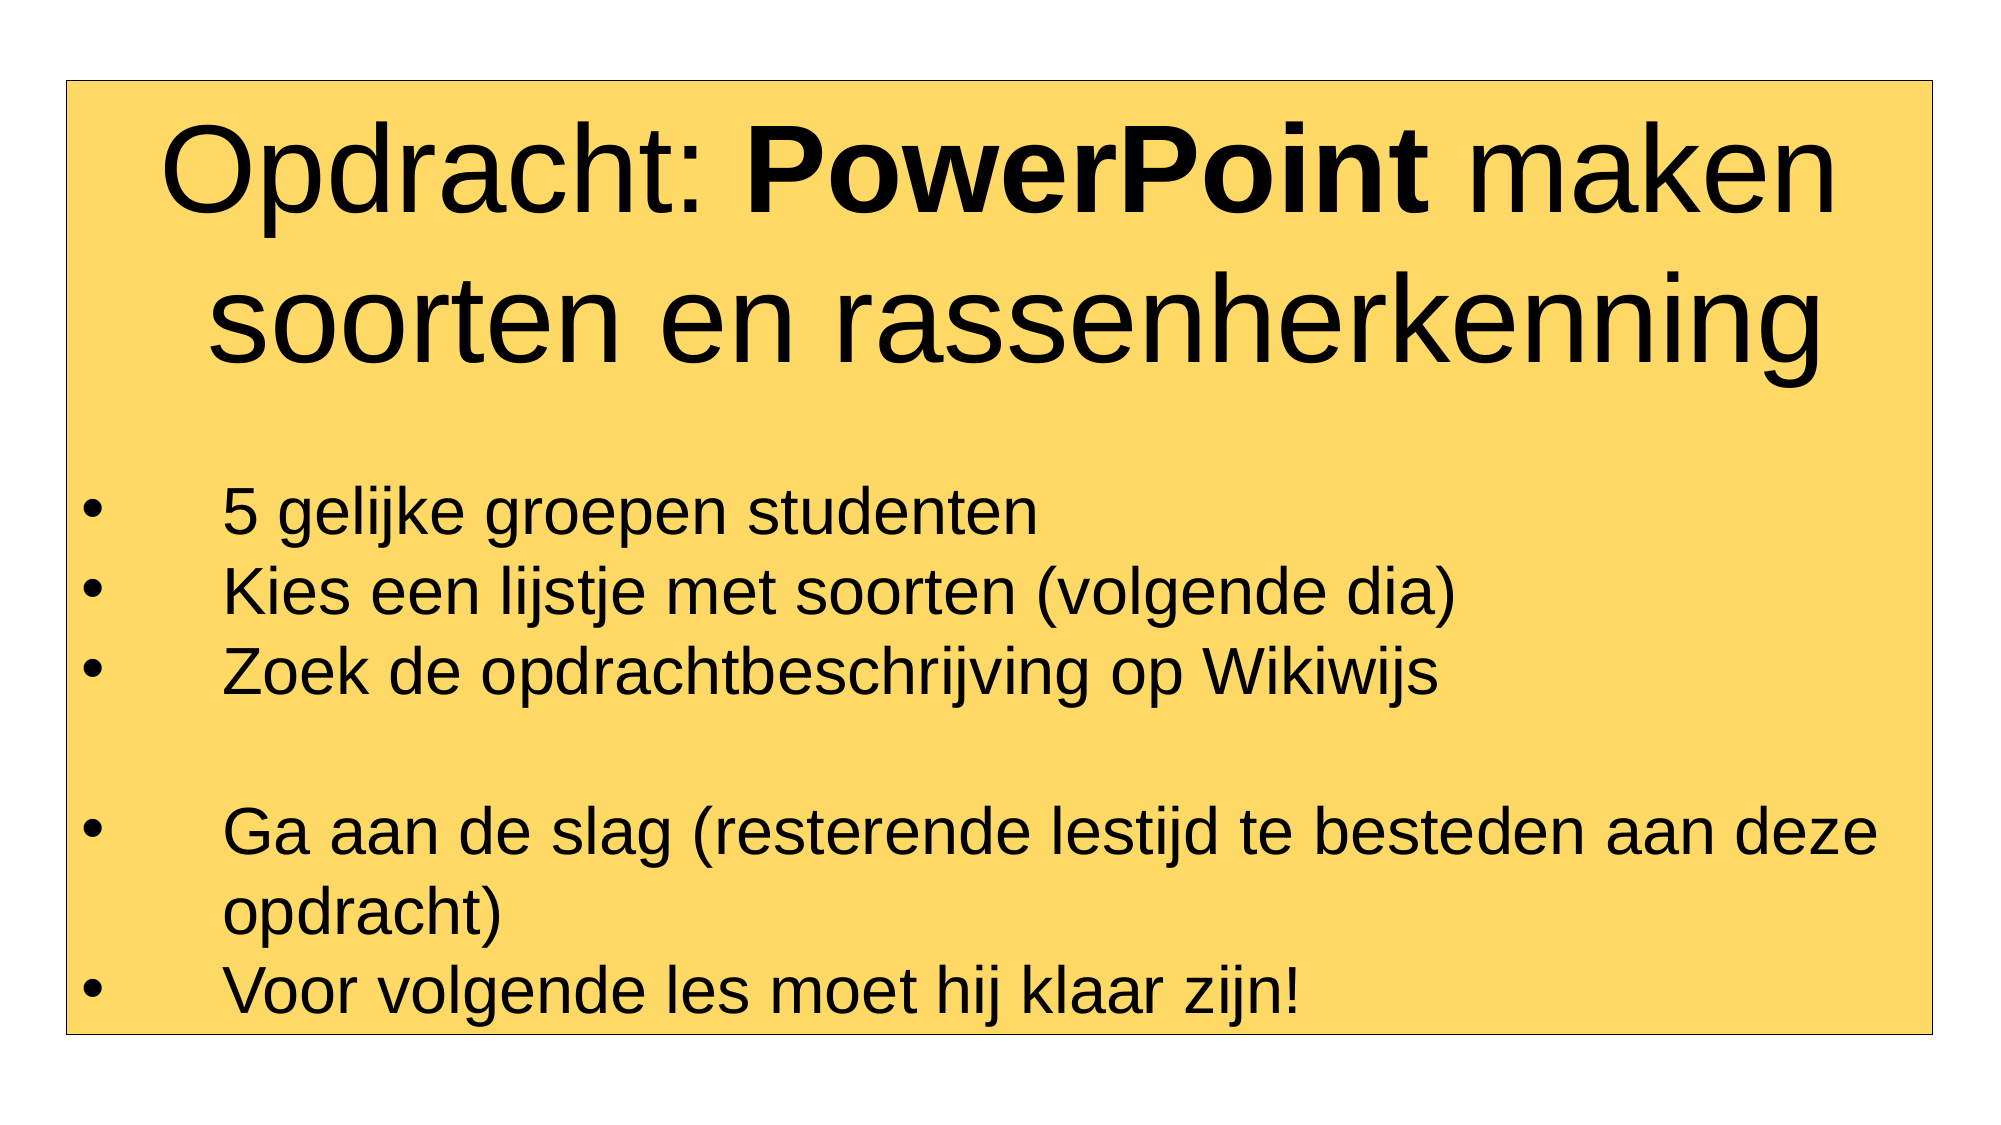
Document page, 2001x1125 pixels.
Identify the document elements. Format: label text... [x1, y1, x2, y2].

text_box Opdracht: PowerPoint maken soorten en rassenherkenning 5 gelijke groepen studenten Kies een lijstje met soorten (volgende dia) Zoek de opdrachtbeschrijving op Wikiwijs Ga aan de slag (resterende lestijd te besteden aan deze opdracht) Voor volgende les moet hij klaar zijn! [66, 80, 1933, 1035]
